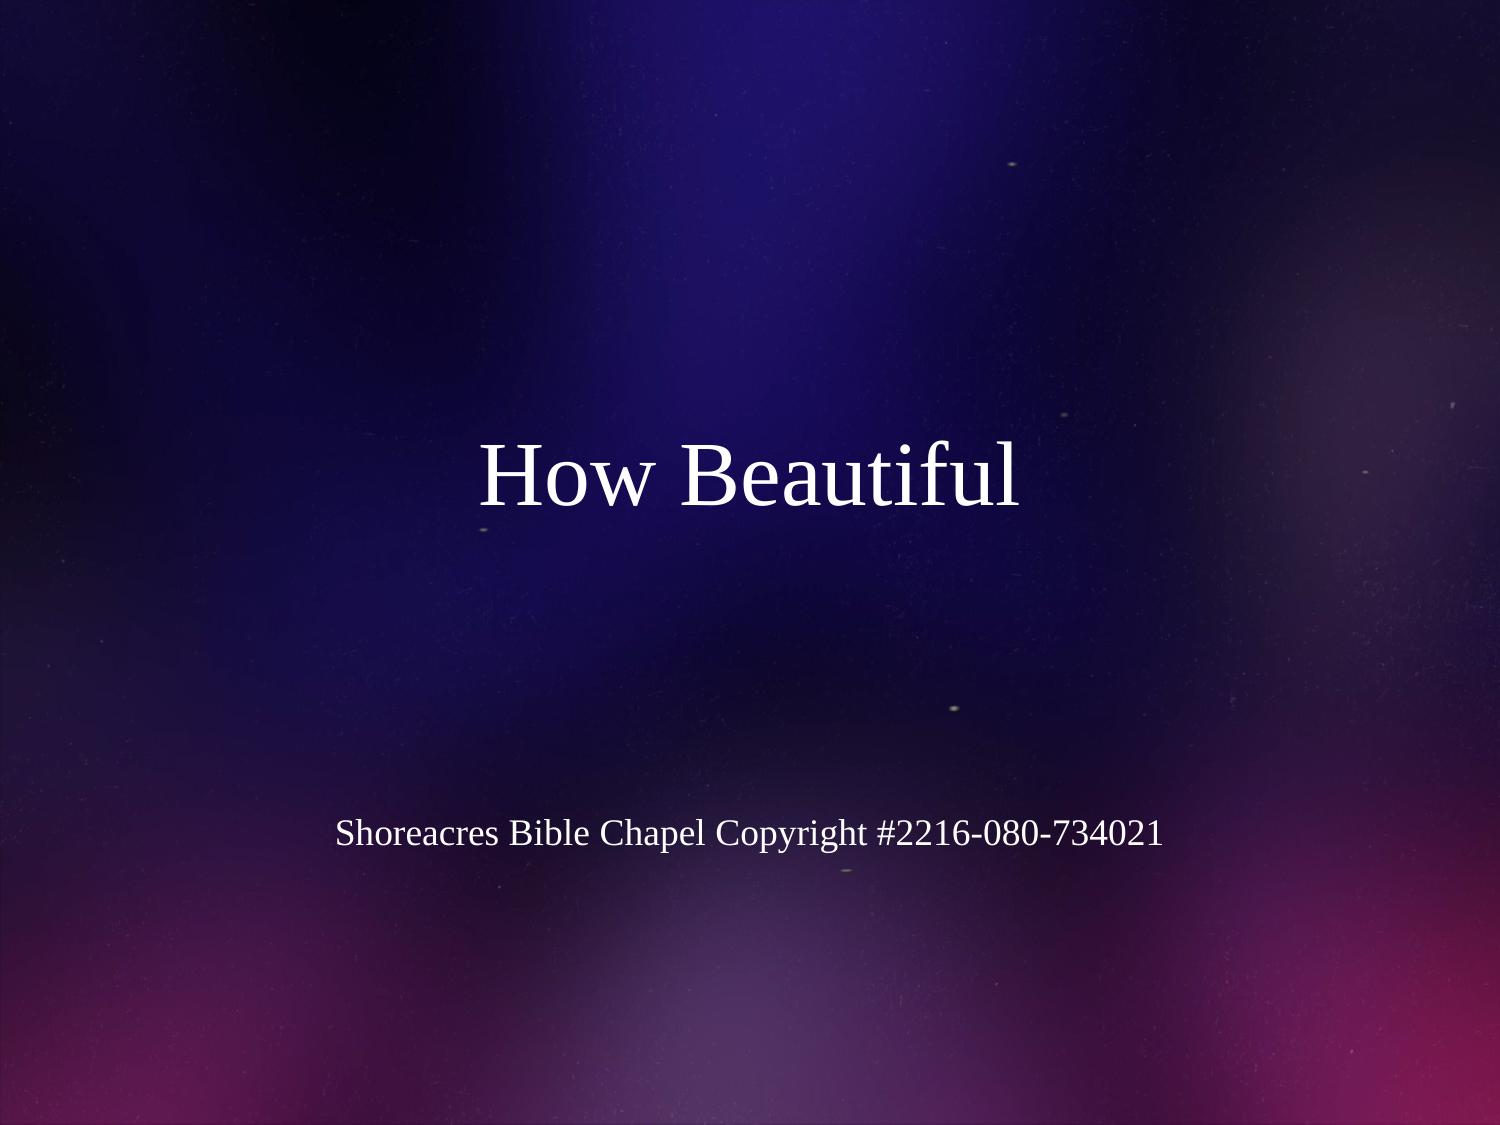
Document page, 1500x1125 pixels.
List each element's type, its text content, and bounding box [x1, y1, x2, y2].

title How Beautiful [112, 375, 1388, 563]
picture [0, 0, 1500, 1125]
subtitle Shoreacres Bible Chapel Copyright #2216-080-734021 [225, 800, 1275, 1088]
